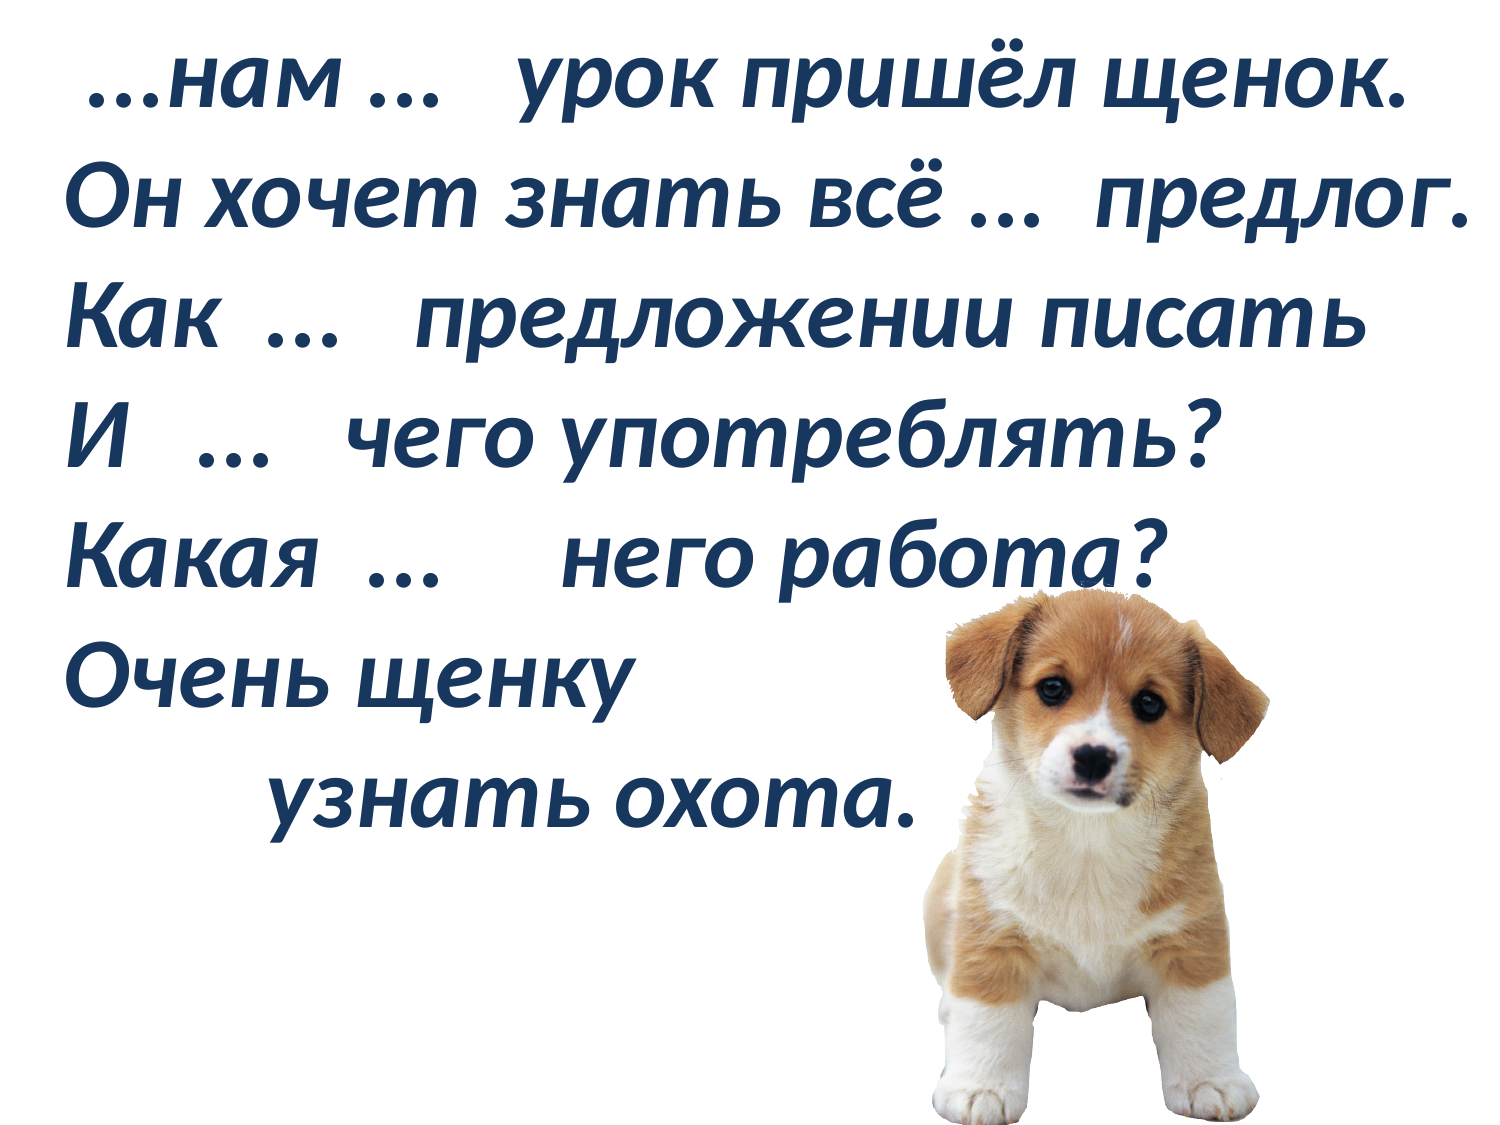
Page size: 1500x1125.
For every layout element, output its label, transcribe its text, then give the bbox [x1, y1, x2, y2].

picture [613, 503, 1500, 1125]
text_box ...нам ... урок пришёл щенок. Он хочет знать всё ... предлог. Как ... предложении писать И ... чего употреблять? Какая ... него работа? Очень щенку узнать охота. [48, 0, 1492, 990]
